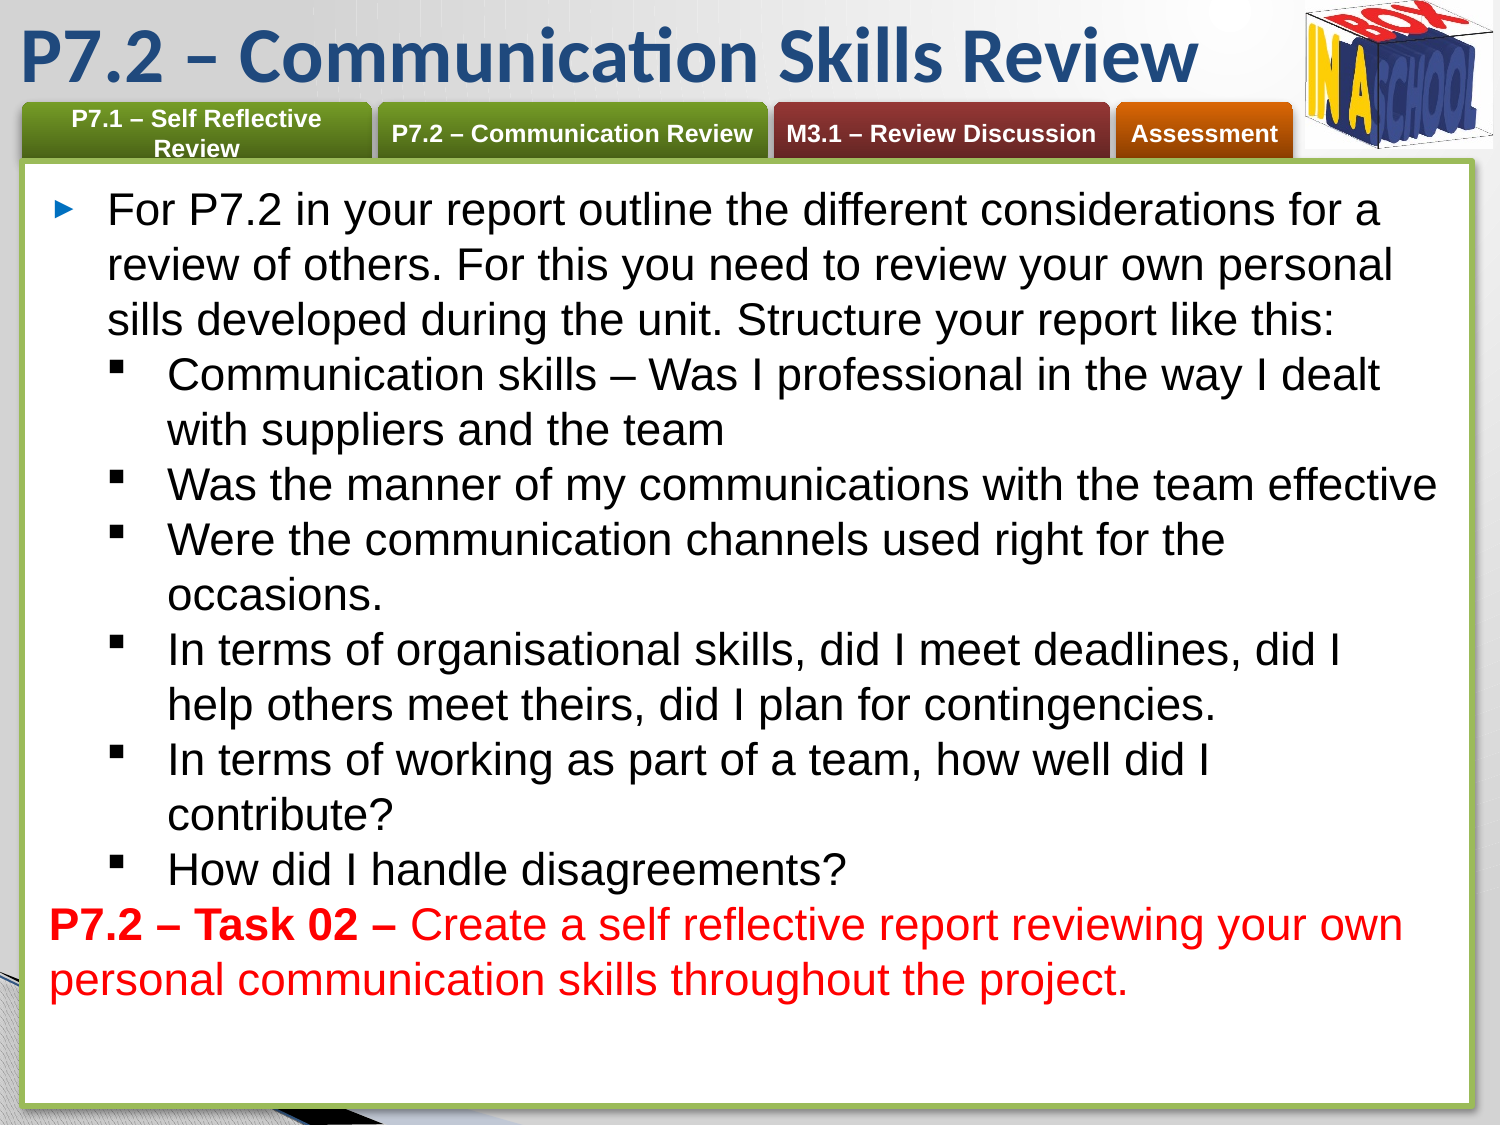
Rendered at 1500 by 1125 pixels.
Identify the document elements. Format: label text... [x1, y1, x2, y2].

text_box For P7.2 in your report outline the different considerations for a review of others. For this you need to review your own personal sills developed during the unit. Structure your report like this: Communication skills – Was I professional in the way I dealt with suppliers and the team Was the manner of my communications with the team effective Were the communication channels used right for the occasions. In terms of organisational skills, did I meet deadlines, did I help others meet theirs, did I plan for contingencies. In terms of working as part of a team, how well did I contribute? How did I handle disagreements? P7.2 – Task 02 – Create a self reflective report reviewing your own personal communication skills throughout the project. [34, 172, 1454, 1013]
title P7.2 – Communication Skills Review [5, 0, 1270, 102]
picture [1305, 0, 1494, 149]
picture [281, 1114, 303, 1125]
